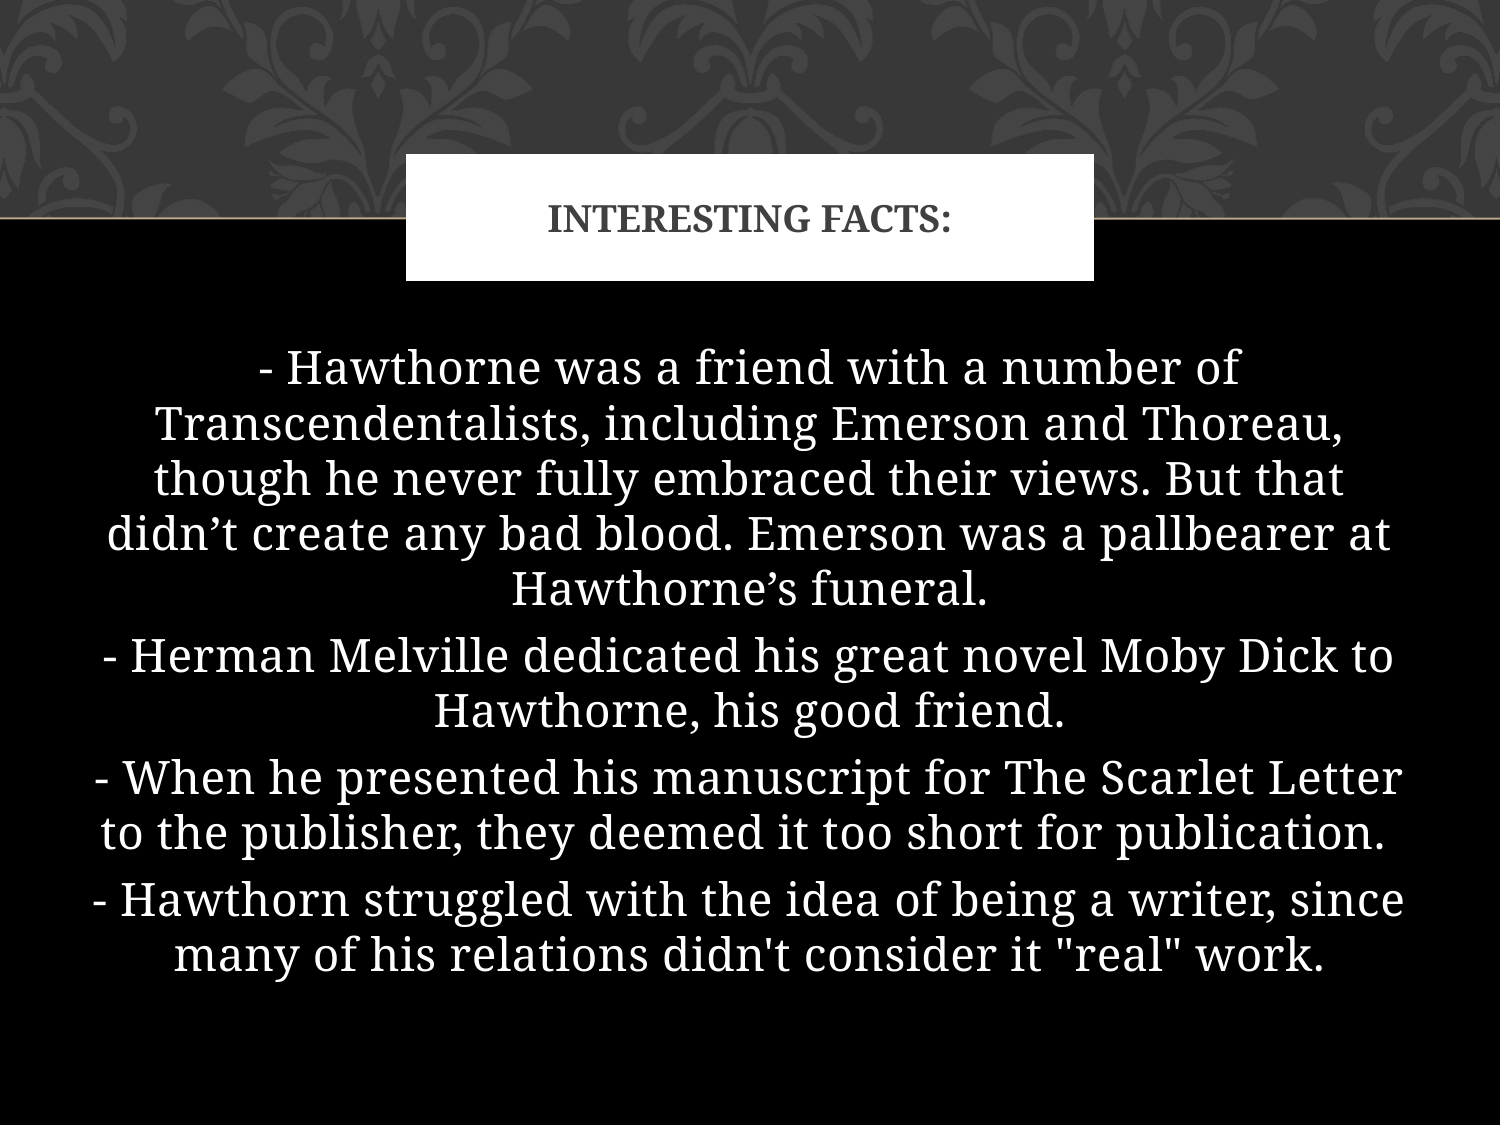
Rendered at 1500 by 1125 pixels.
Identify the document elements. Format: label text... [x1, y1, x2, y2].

list - Hawthorne was a friend with a number of Transcendentalists, including Emerson and Thoreau, though he never fully embraced their views. But that didn’t create any bad blood. Emerson was a pallbearer at Hawthorne’s funeral. - Herman Melville dedicated his great novel Moby Dick to Hawthorne, his good friend. - When he presented his manuscript for The Scarlet Letter to the publisher, they deemed it too short for publication. - Hawthorn struggled with the idea of being a writer, since many of his relations didn't consider it "real" work. [75, 331, 1425, 1000]
title Interesting Facts: [406, 154, 1094, 281]
